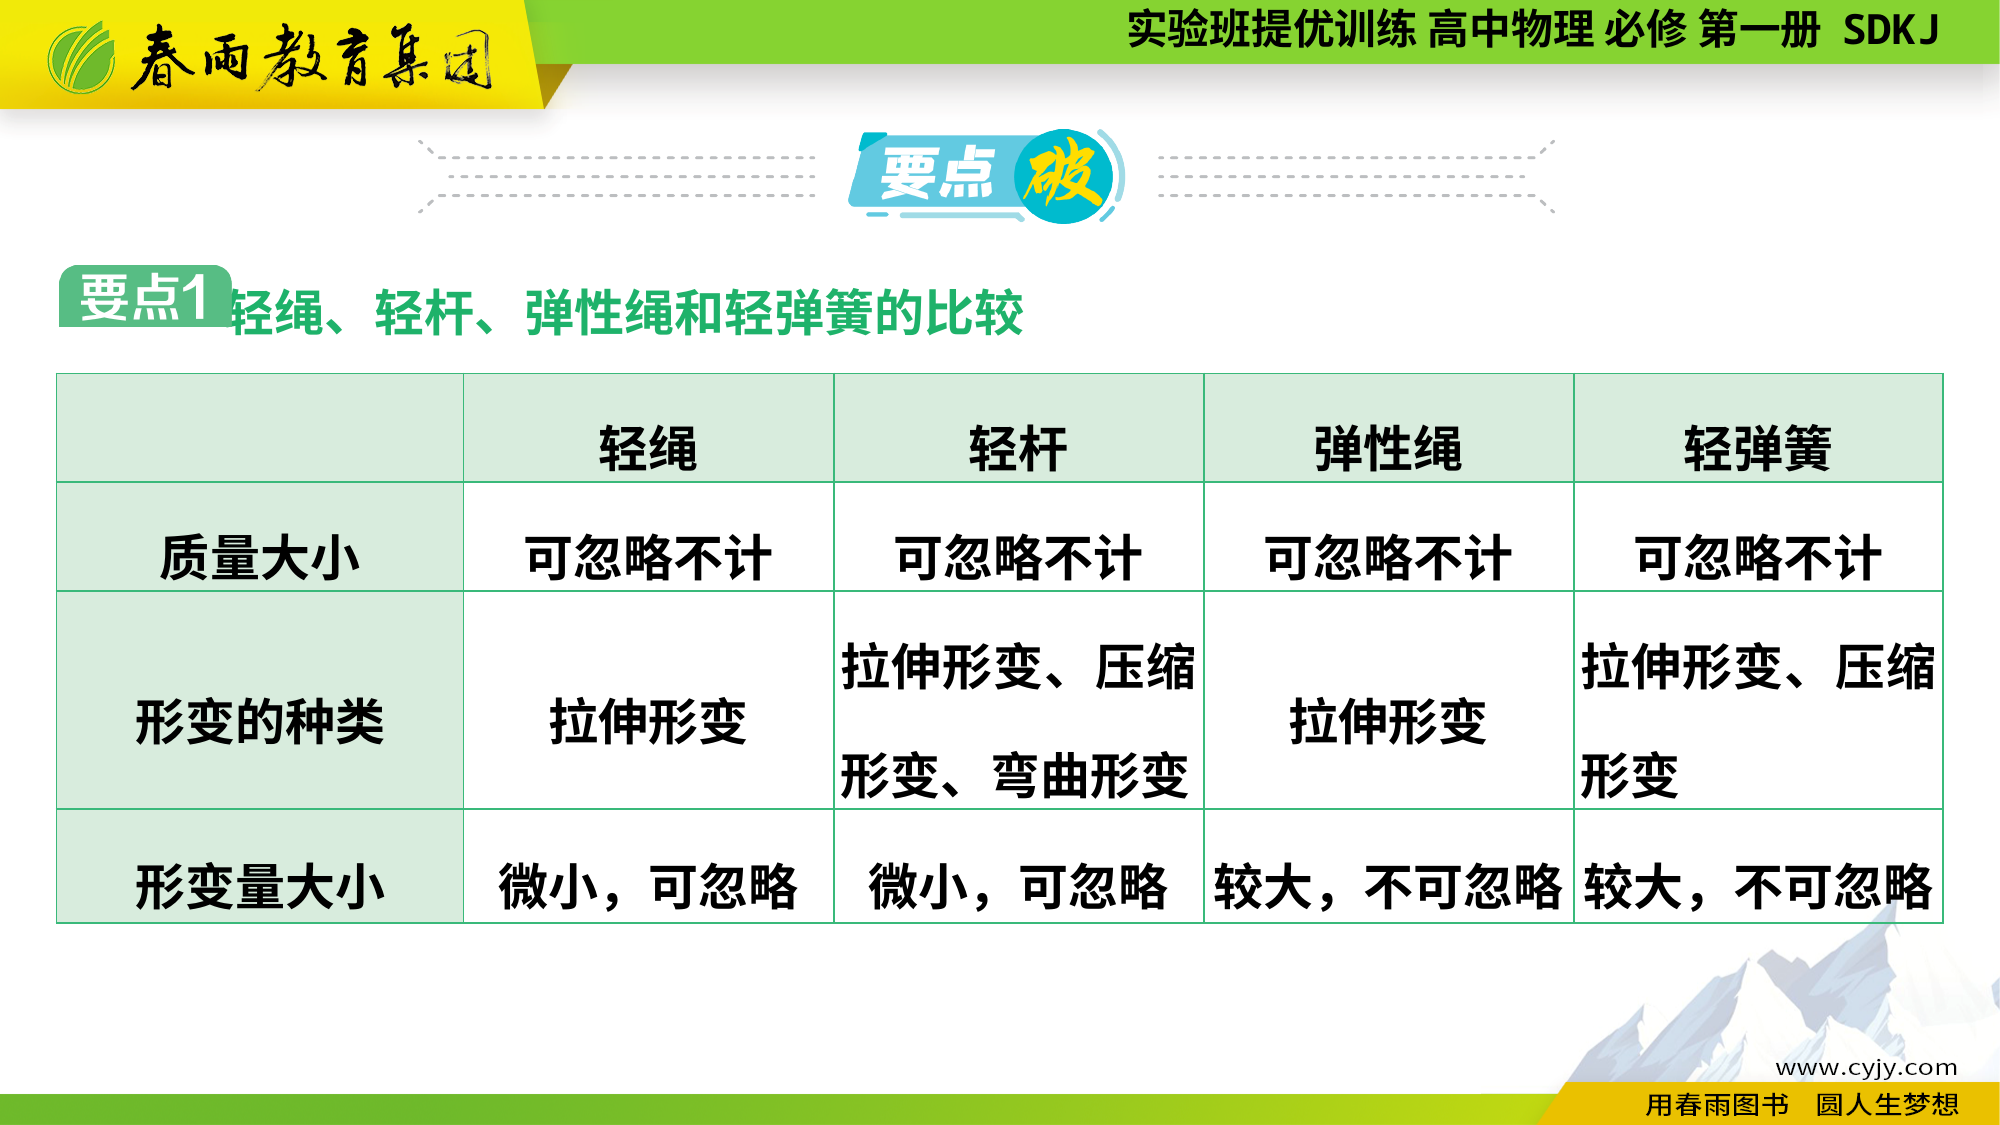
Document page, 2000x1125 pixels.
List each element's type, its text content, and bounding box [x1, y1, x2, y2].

table_header 弹性绳 [1205, 374, 1573, 481]
table_cell 拉伸形变 [1205, 592, 1573, 808]
table_cell 形变的种类 [57, 592, 463, 808]
table_cell 可忽略不计 [1205, 483, 1573, 590]
table_cell 较大，不可忽略 [1205, 810, 1573, 922]
table_cell 可忽略不计 [464, 483, 833, 590]
table_cell 微小，可忽略 [835, 810, 1203, 922]
table_cell 质量大小 [57, 483, 463, 590]
table_header [57, 374, 463, 481]
table_cell 拉伸形变、压缩形变 [1575, 592, 1942, 808]
table_header 轻弹簧 [1575, 374, 1942, 481]
table_cell 可忽略不计 [1575, 483, 1942, 590]
table_header 轻绳 [464, 374, 833, 481]
table_cell 拉伸形变 [464, 592, 833, 808]
table_cell 较大，不可忽略 [1575, 810, 1942, 922]
list 轻绳、轻杆、弹性绳和轻弹簧的比较 [59, 243, 1944, 339]
table_cell 可忽略不计 [835, 483, 1203, 590]
table_cell 微小，可忽略 [464, 810, 833, 922]
picture [0, 0, 2000, 1125]
table_cell 形变量大小 [57, 810, 463, 922]
table_cell 拉伸形变、压缩形变、弯曲形变 [835, 592, 1203, 808]
table_header 轻杆 [835, 374, 1203, 481]
